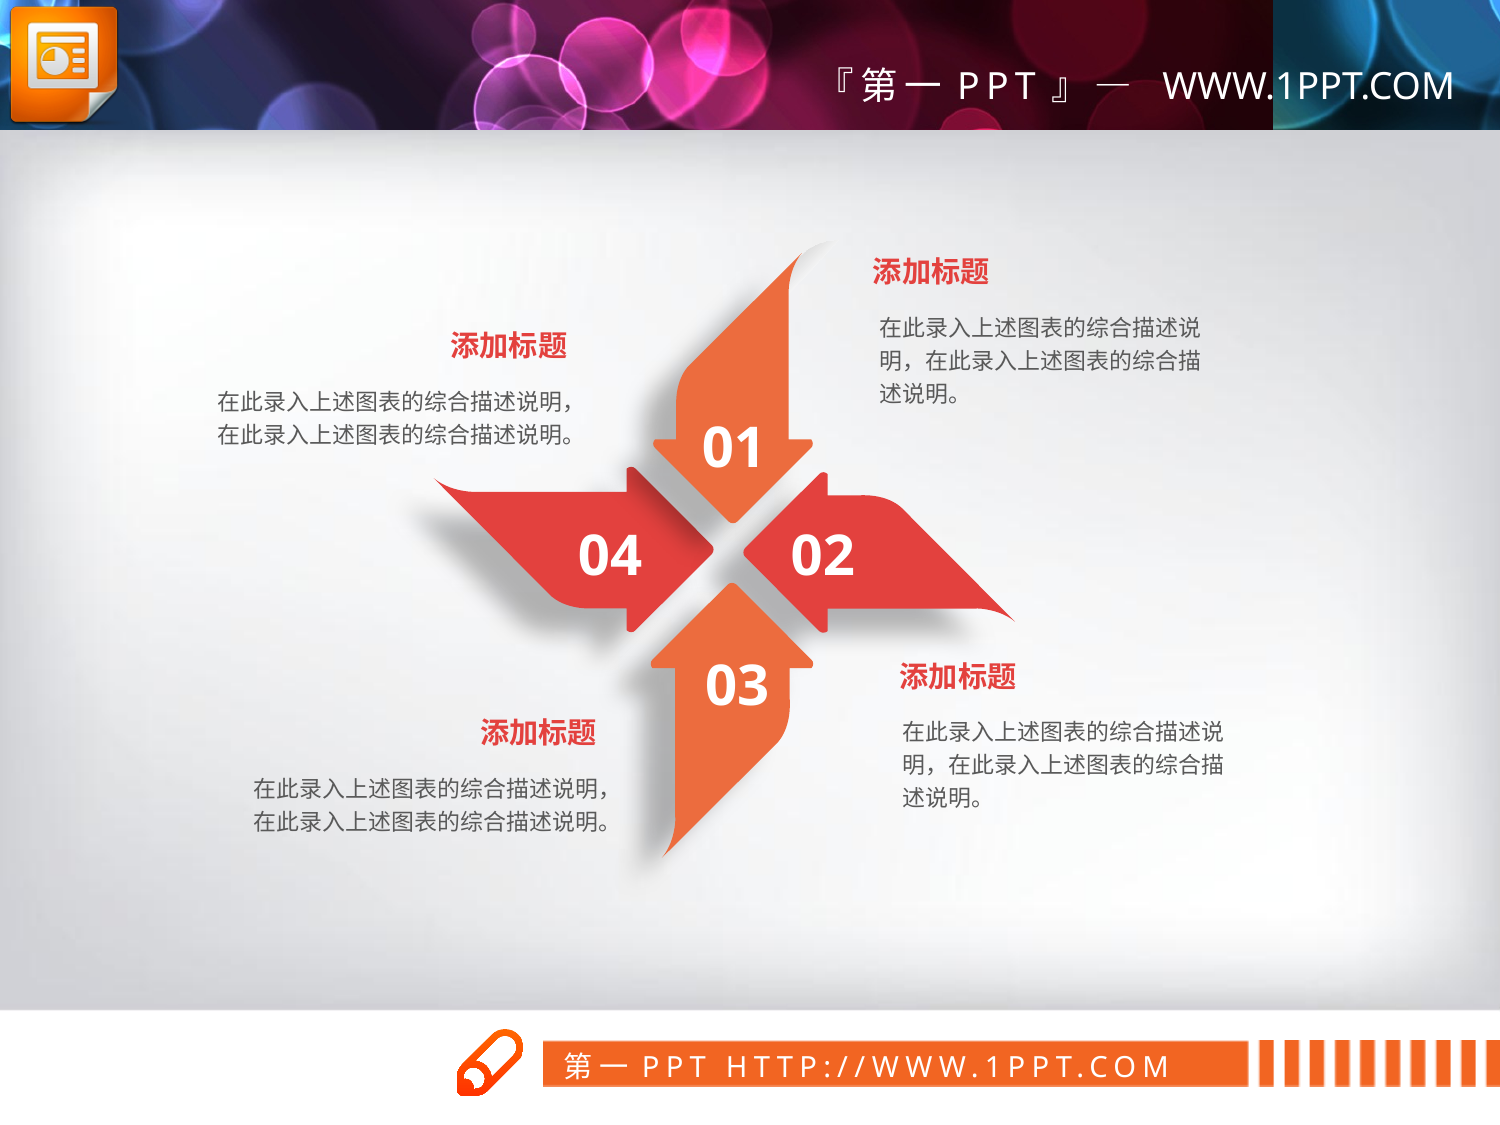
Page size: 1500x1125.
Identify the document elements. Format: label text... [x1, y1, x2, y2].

text_box 01 [690, 406, 778, 485]
text_box [433, 478, 701, 633]
text_box [743, 514, 779, 591]
text_box [650, 582, 814, 858]
text_box 在此录入上述图表的综合描述说明，在此录入上述图表的综合描述说明。 [868, 302, 1223, 413]
text_box 在此录入上述图表的综合描述说明，在此录入上述图表的综合描述说明。 [242, 762, 613, 841]
picture [543, 1040, 1500, 1087]
text_box 添加标题 [407, 322, 611, 369]
text_box 添加标题 [436, 708, 641, 755]
text_box 在此录入上述图表的综合描述说明，在此录入上述图表的综合描述说明。 [206, 376, 578, 454]
text_box [789, 239, 839, 293]
text_box 02 [779, 513, 867, 593]
text_box 添加标题 [829, 247, 1034, 294]
picture [0, 0, 1500, 1012]
text_box 03 [693, 643, 781, 722]
text_box [653, 253, 813, 483]
text_box 04 [566, 513, 654, 593]
text_box 添加标题 [856, 652, 1061, 699]
text_box [692, 485, 774, 524]
text_box 在此录入上述图表的综合描述说明，在此录入上述图表的综合描述说明。 [891, 706, 1247, 817]
text_box [780, 472, 1016, 633]
